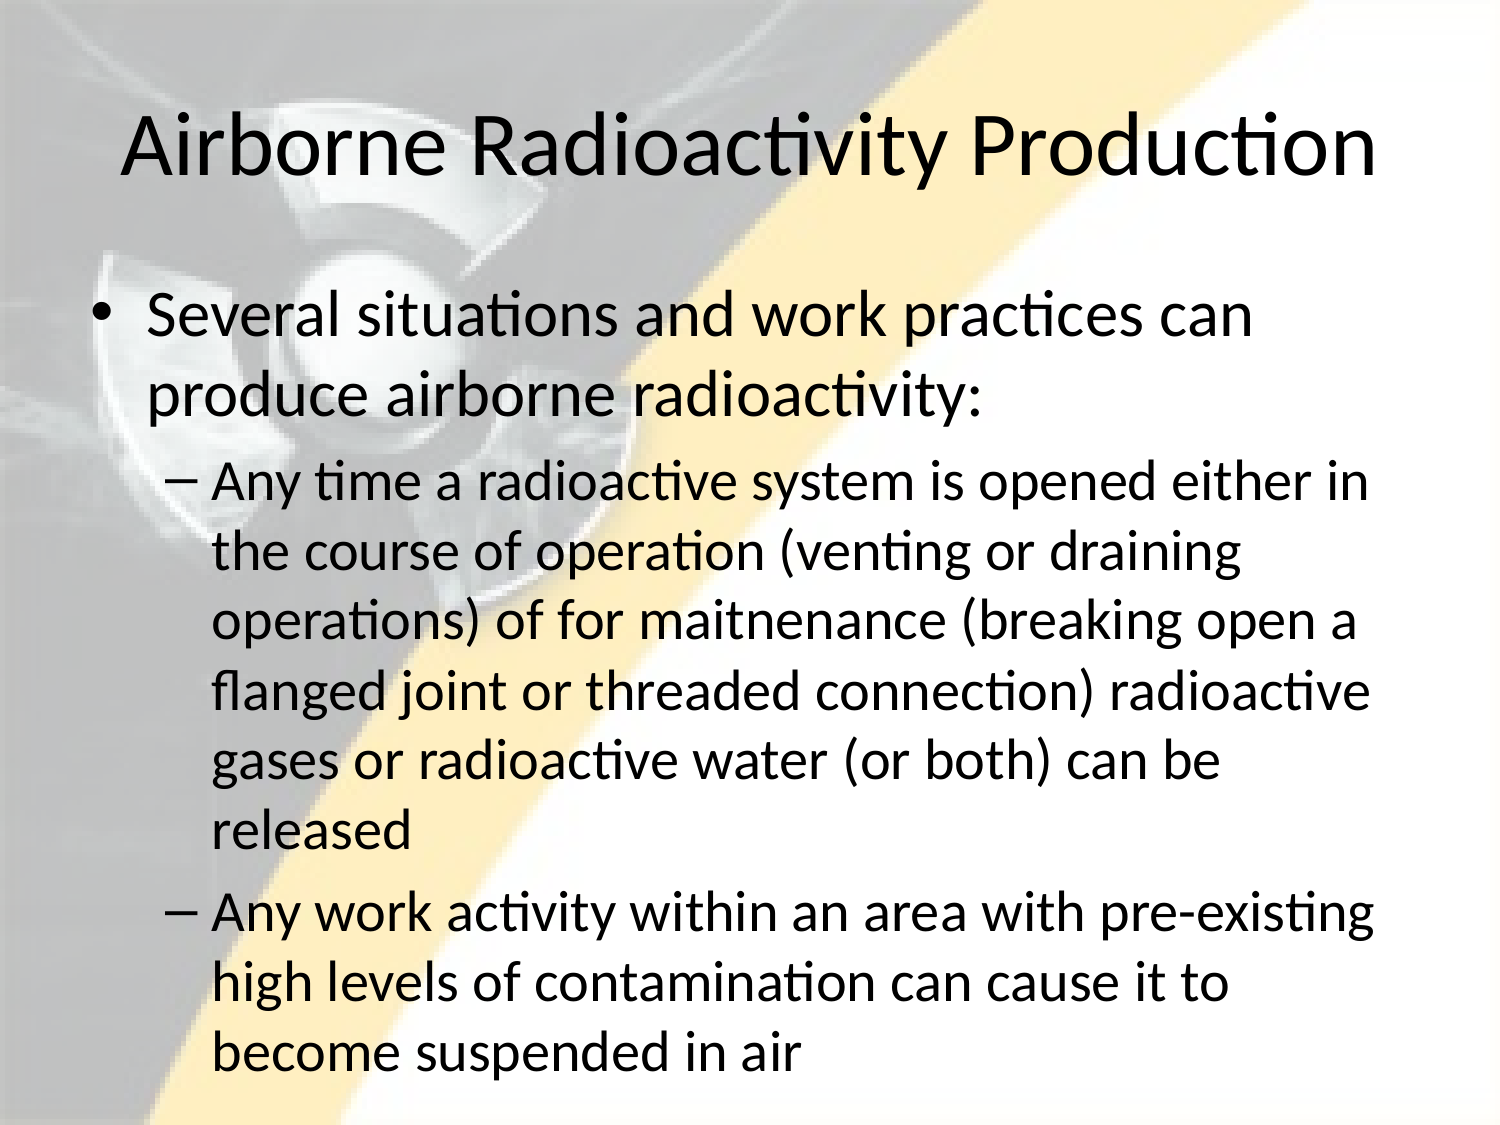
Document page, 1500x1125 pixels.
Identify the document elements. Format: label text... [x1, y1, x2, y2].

list Several situations and work practices can produce airborne radioactivity: Any time a radioactive system is opened either in the course of operation (venting or draining operations) of for maitnenance (breaking open a flanged joint or threaded connection) radioactive gases or radioactive water (or both) can be released Any work activity within an area with pre-existing high levels of contamination can cause it to become suspended in air [75, 262, 1425, 1005]
title Airborne Radioactivity Production [75, 45, 1425, 233]
